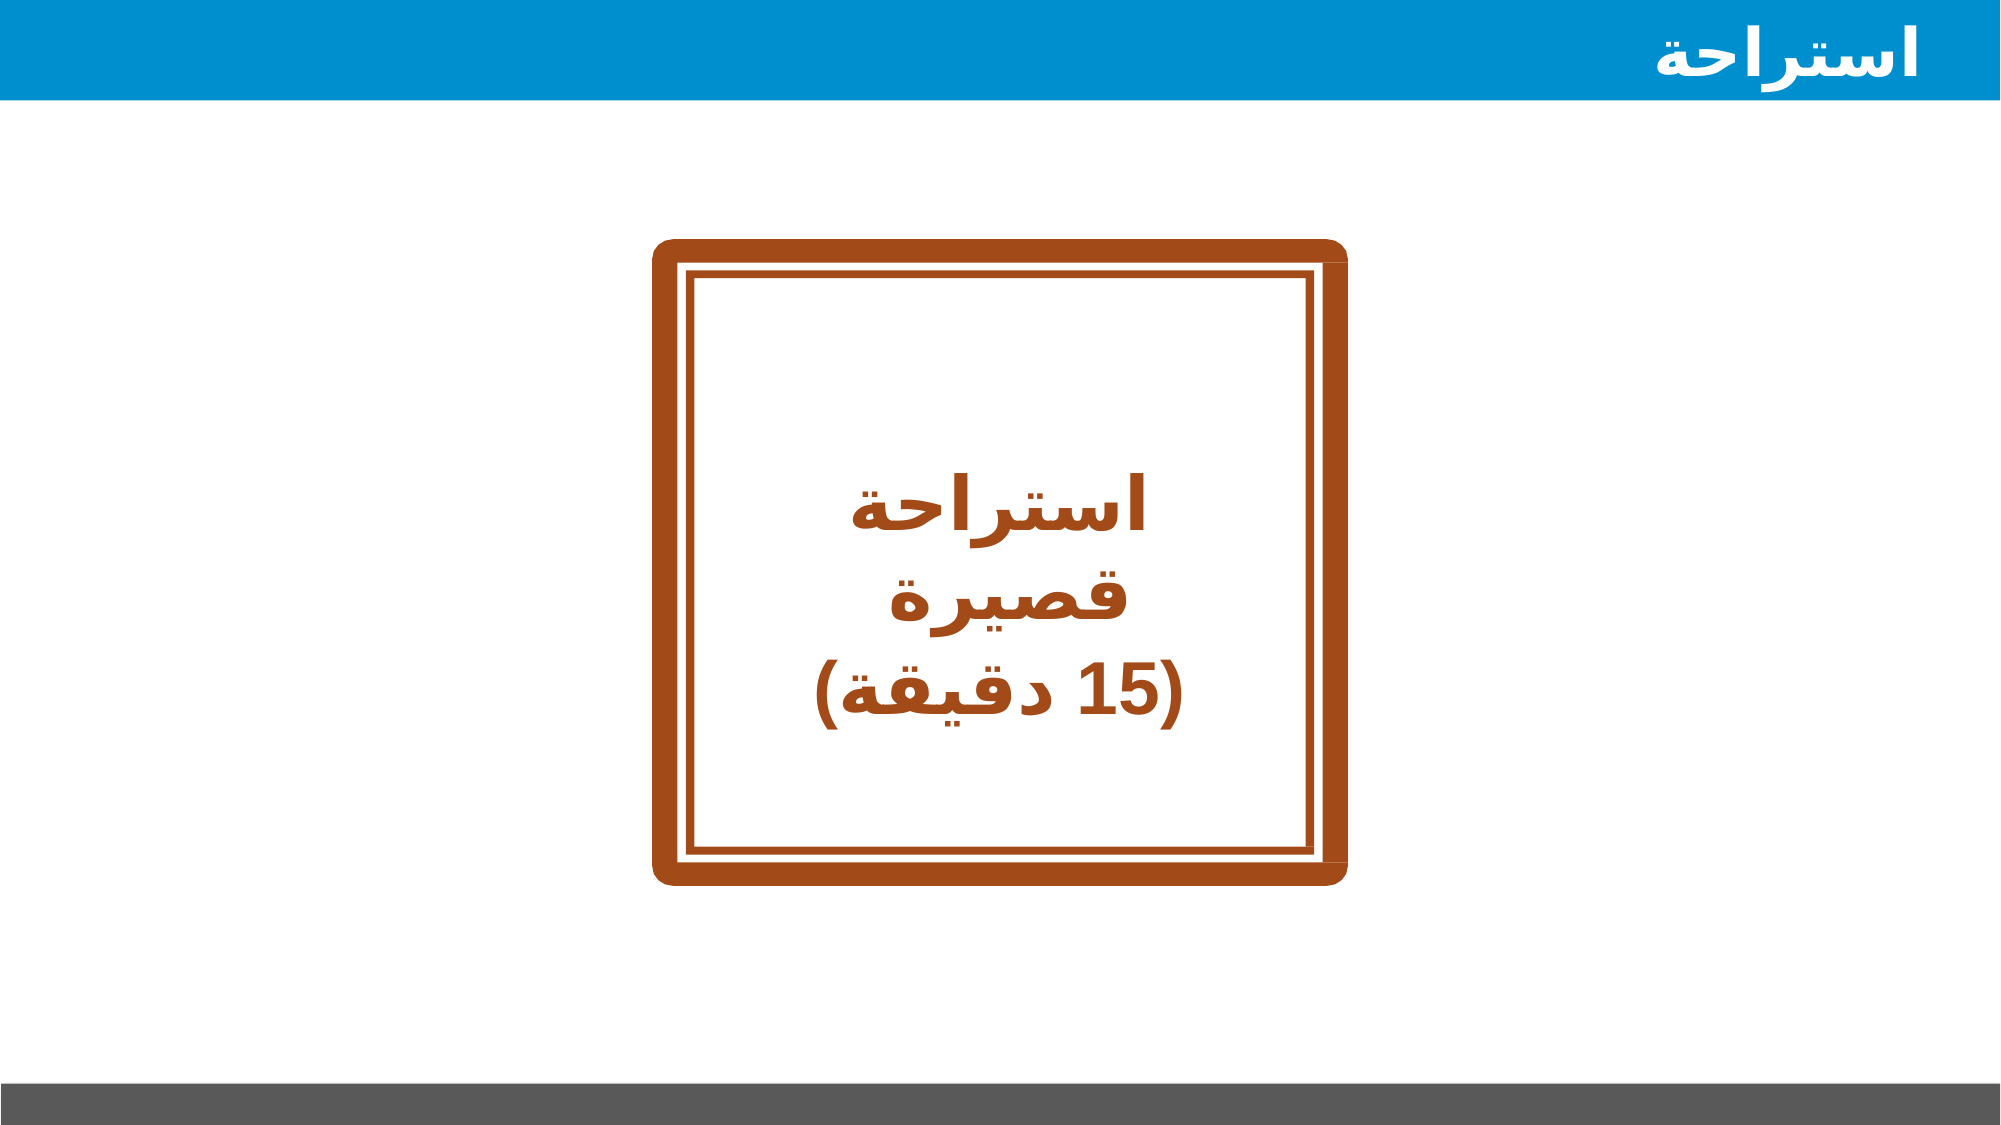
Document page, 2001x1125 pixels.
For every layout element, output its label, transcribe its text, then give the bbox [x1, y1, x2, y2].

text_box استراحة [24, 7, 1925, 90]
text_box [652, 239, 1348, 886]
picture [0, 1077, 2000, 1125]
text_box استراحة قصيرة (15 دقيقة) [718, 450, 1282, 730]
